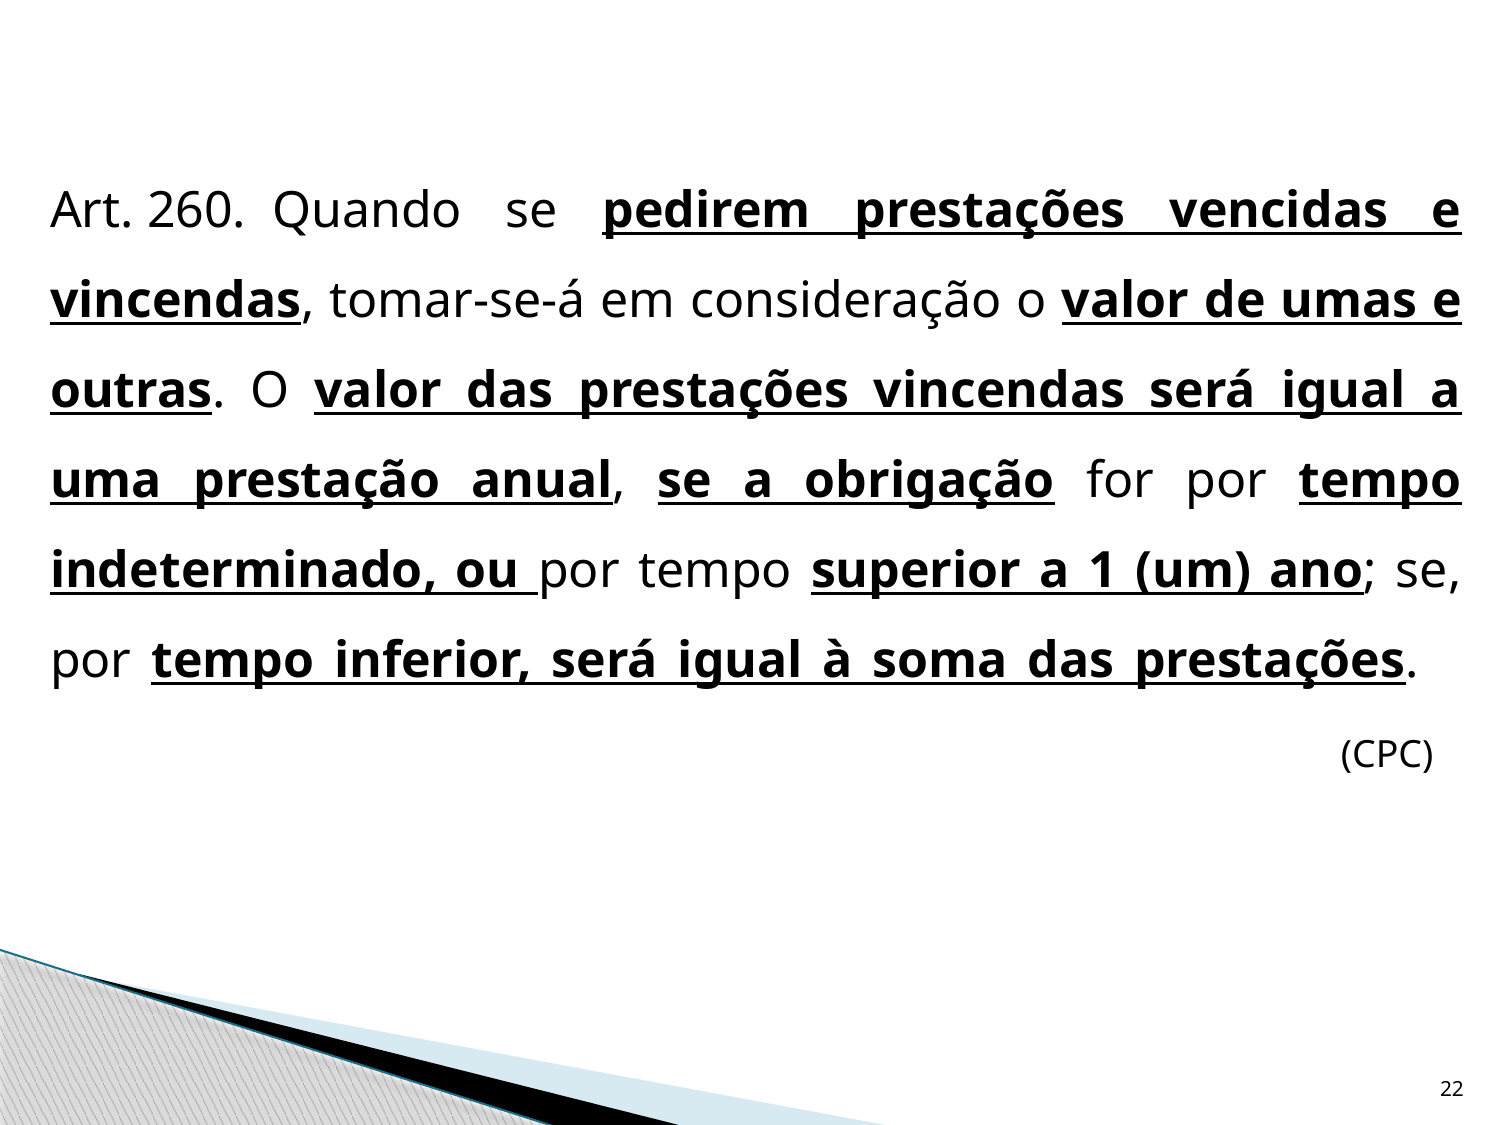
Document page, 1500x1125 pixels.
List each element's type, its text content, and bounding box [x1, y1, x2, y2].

list Art. 260. Quando se pedirem prestações vencidas e vincendas, tomar-se-á em consideração o valor de umas e outras. O valor das prestações vincendas será igual a uma prestação anual, se a obrigação for por tempo indeterminado, ou por tempo superior a 1 (um) ano; se, por tempo inferior, será igual à soma das prestações. (CPC) [35, 140, 1477, 1125]
slide_number 22 [1418, 1051, 1479, 1112]
